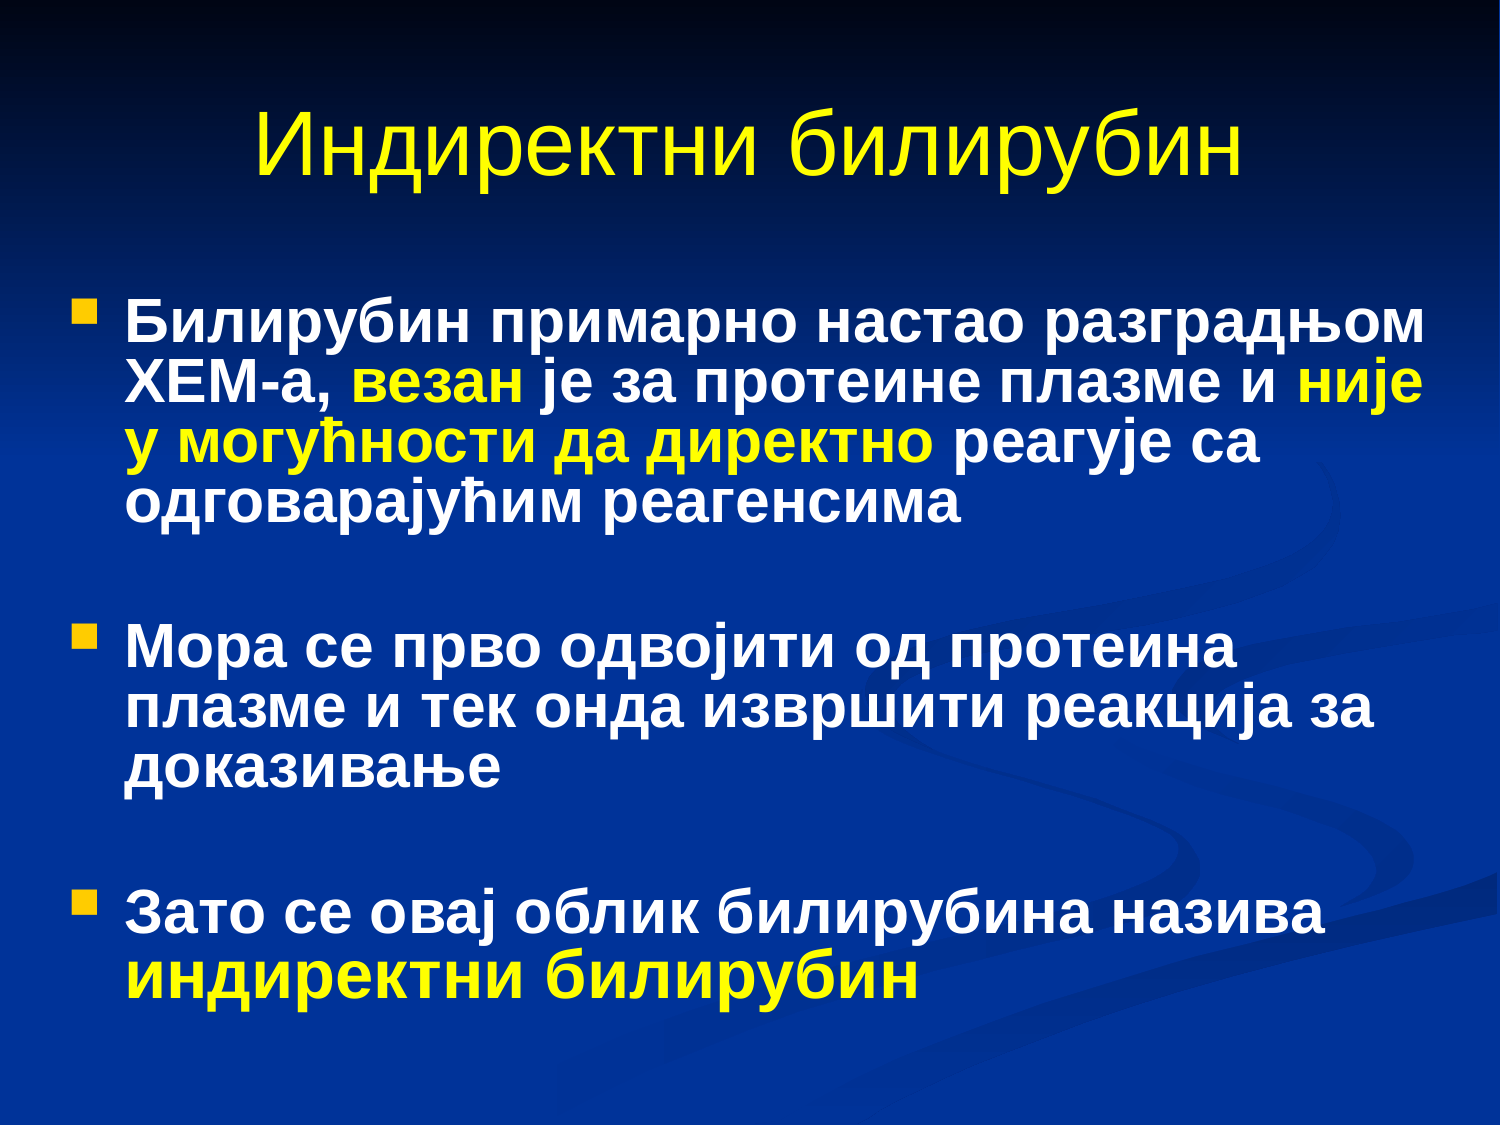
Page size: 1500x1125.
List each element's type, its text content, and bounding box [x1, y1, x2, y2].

title Индиректни билирубин [74, 44, 1426, 233]
list Билирубин примарно настао разградњом ХЕМ-а, везан је за протеине плазме и није у могућности да директно реагује са одговарајућим реагенсима Мора се прво одвојити од протеина плазме и тек онда извршити реакција за доказивање Зато се овај облик билирубина назива индиректни билирубин [52, 287, 1460, 1095]
